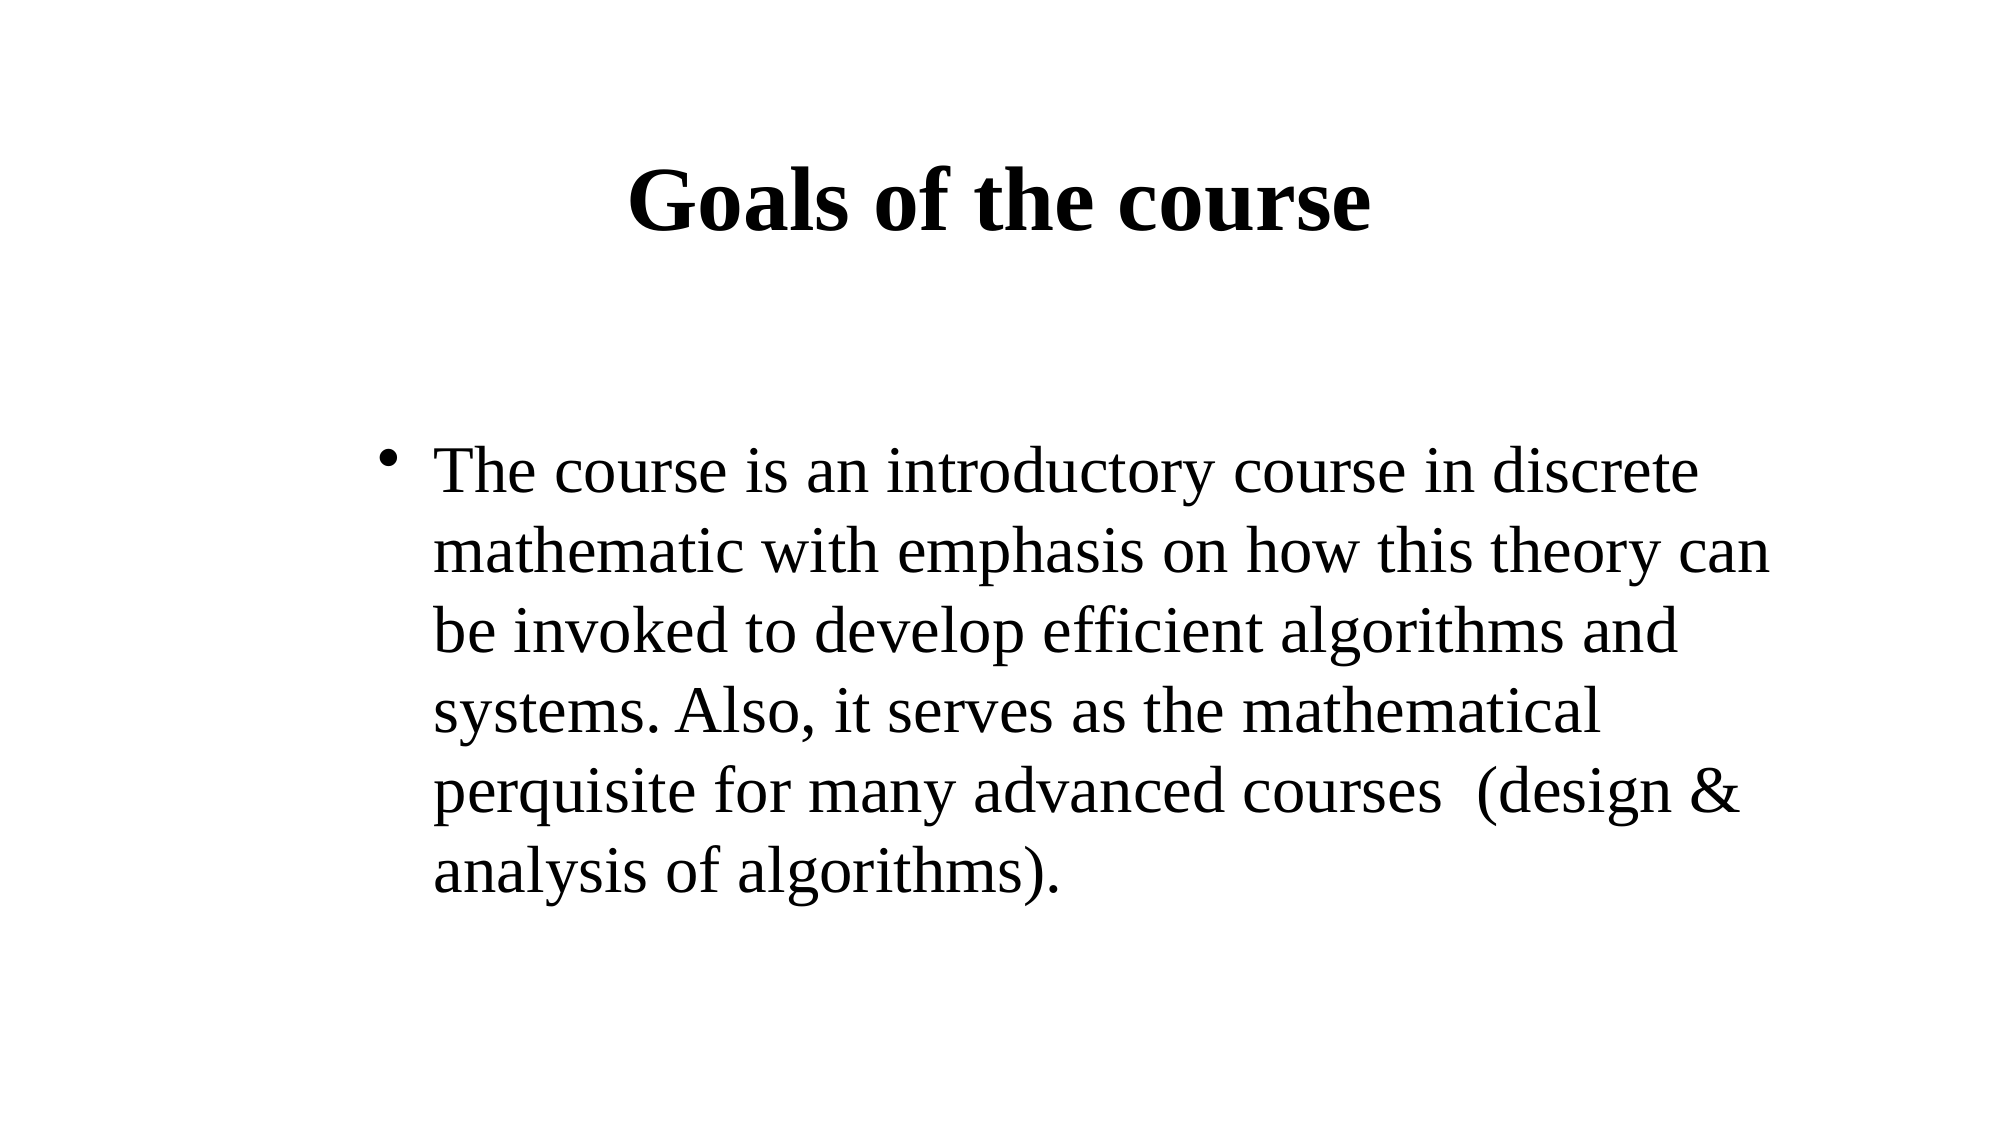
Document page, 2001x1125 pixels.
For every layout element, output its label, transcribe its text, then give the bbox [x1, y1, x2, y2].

list The course is an introductory course in discrete mathematic with emphasis on how this theory can be invoked to develop efficient algorithms and systems. Also, it serves as the mathematical perquisite for many advanced courses (design & analysis of algorithms). [362, 324, 1866, 1000]
title Goals of the course [150, 99, 1850, 288]
